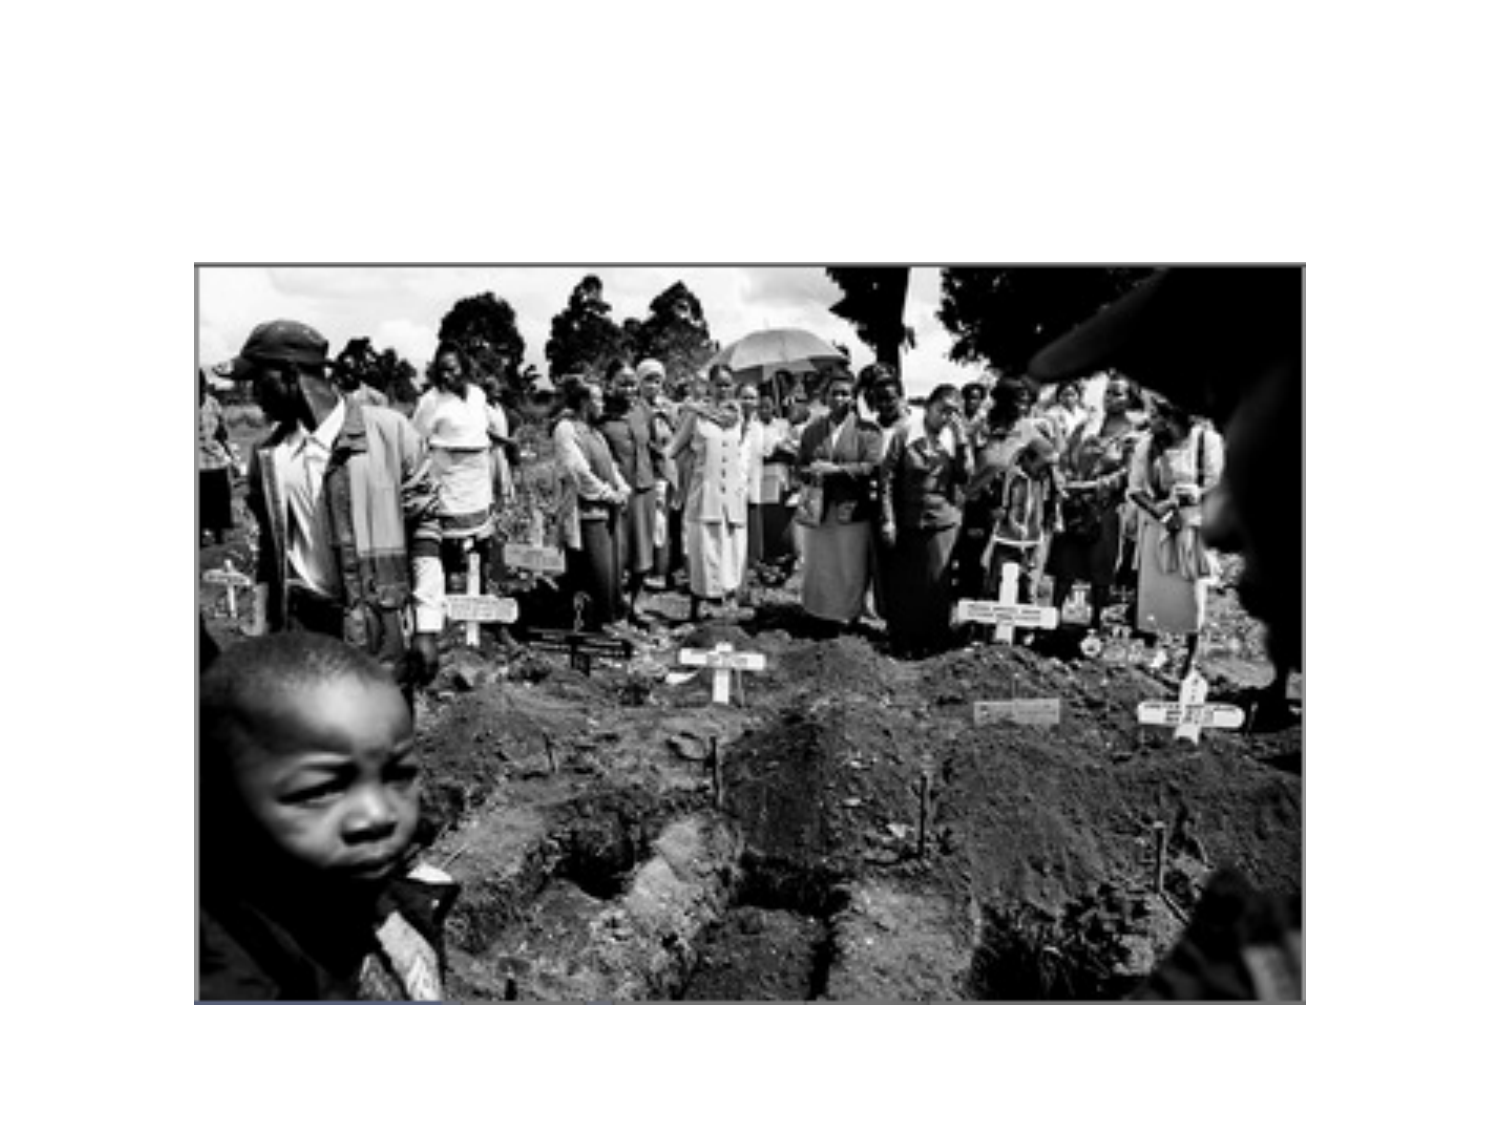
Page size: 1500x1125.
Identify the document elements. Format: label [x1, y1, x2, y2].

list [74, 262, 1426, 1006]
